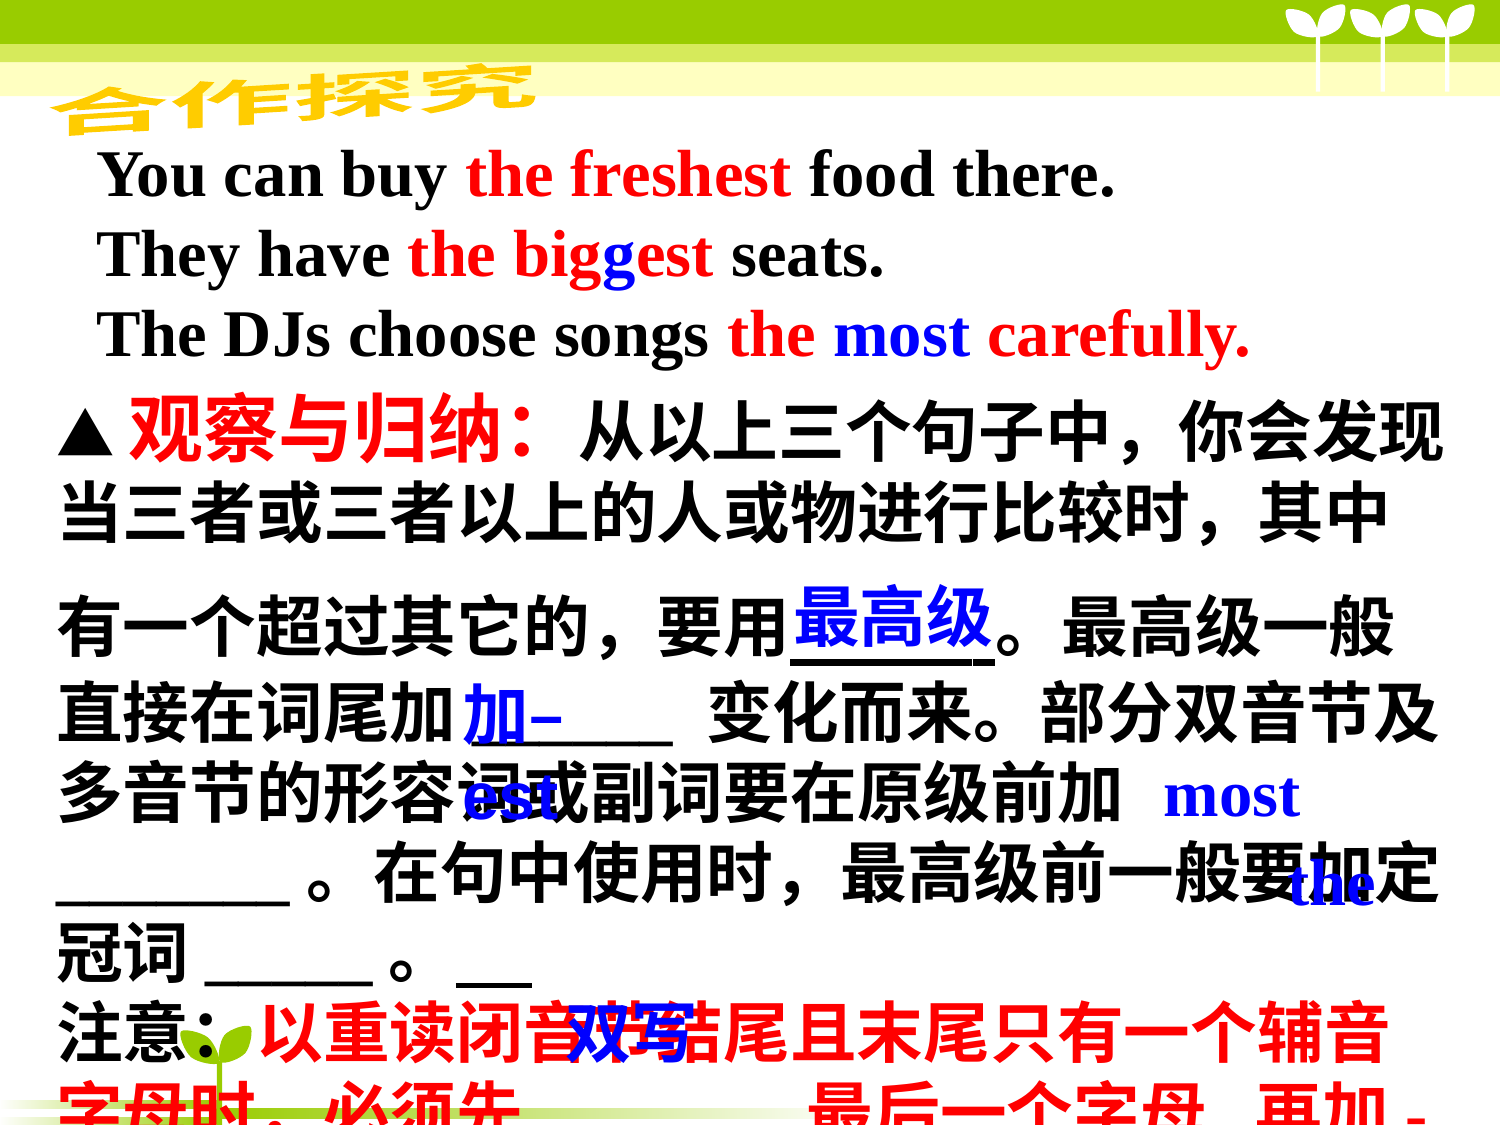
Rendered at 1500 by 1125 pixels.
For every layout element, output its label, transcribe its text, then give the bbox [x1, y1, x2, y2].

text_box the [1272, 830, 1433, 926]
text_box 最高级 [778, 567, 1051, 663]
text_box 双写 [550, 983, 799, 1078]
text_box most [1148, 742, 1337, 838]
text_box ▲观察与归纳：从以上三个句子中，你会发现当三者或三者以上的人或物进行比较时，其中有一个超过其它的，要用 。最高级一般直接在词尾加______ 变化而来。部分双音节及多音节的形容词或副词要在原级前加_______。在句中使用时，最高级前一般要加定冠词_____。 注意：以重读闭音节结尾且末尾只有一个辅音字母时，必须先_______ 最后一个字母,再加-est. . [41, 373, 1470, 1125]
text_box 加–est [447, 665, 690, 841]
text_box You can buy the freshest food there. They have the biggest seats. The DJs choose songs the most carefully. [81, 122, 1267, 373]
